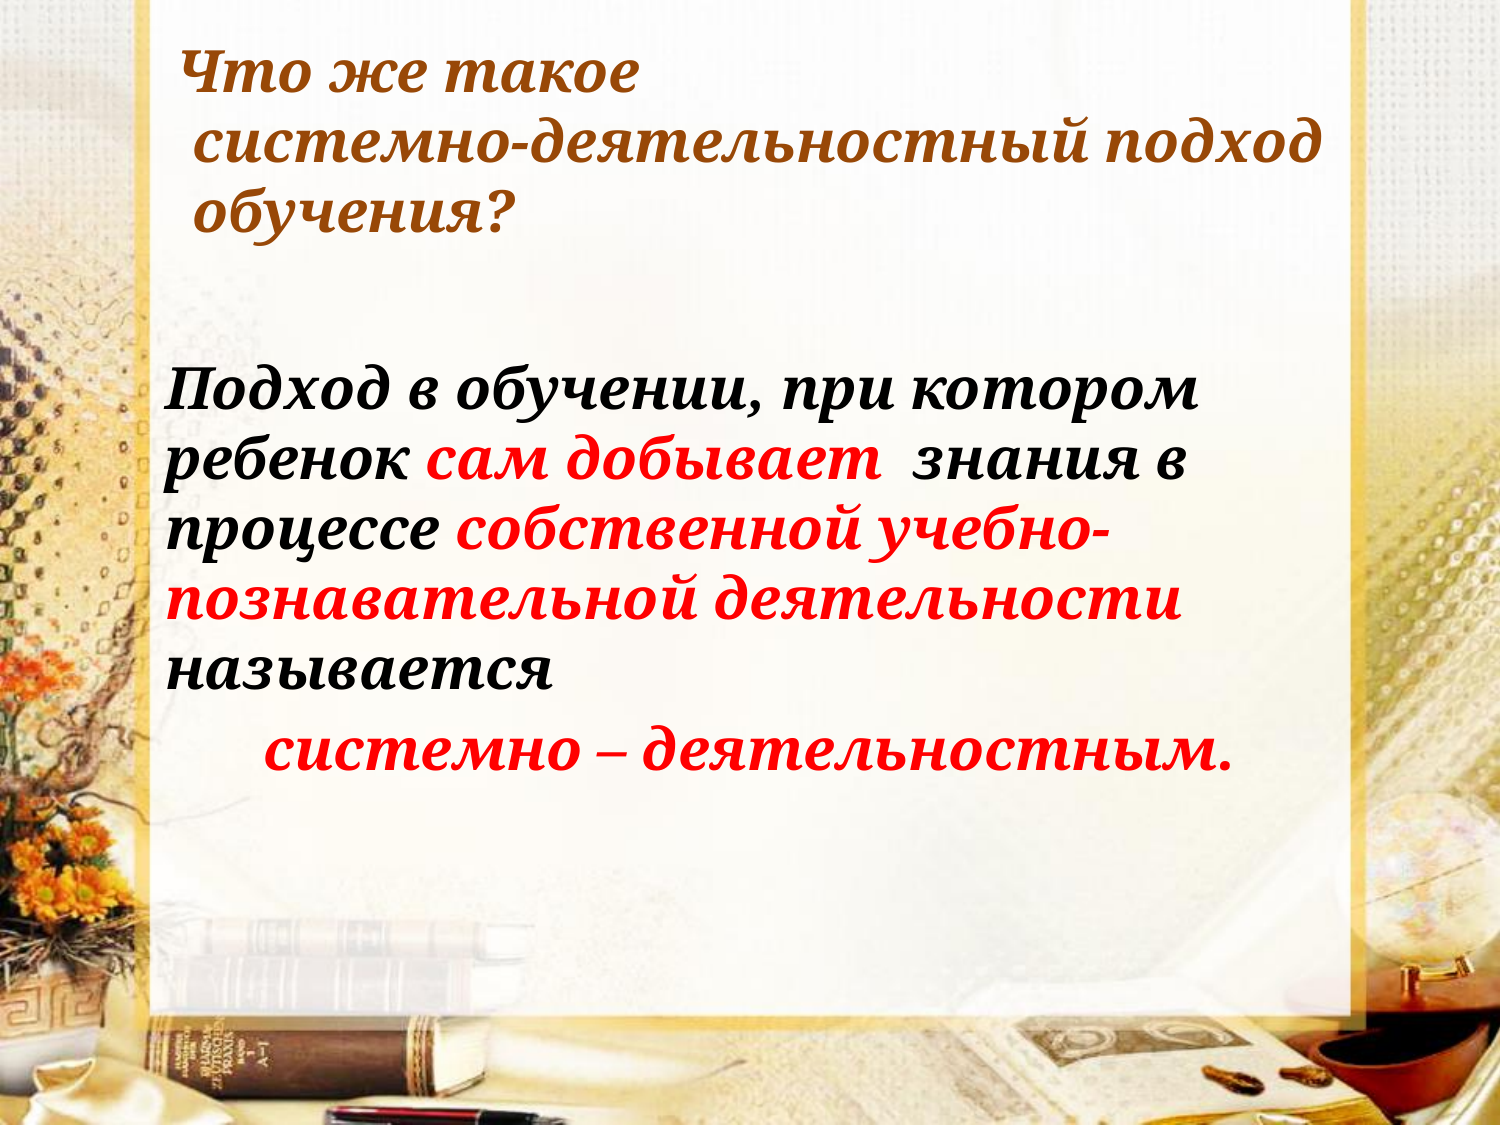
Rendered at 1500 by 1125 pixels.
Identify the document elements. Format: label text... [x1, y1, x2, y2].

list Подход в обучении, при котором ребенок сам добывает знания в процессе собственной учебно-познавательной деятельности называется системно – деятельностным. [150, 262, 1350, 1005]
title Что же такое системно-деятельностный подход обучения? [162, 45, 1350, 233]
picture [0, 0, 1500, 1125]
